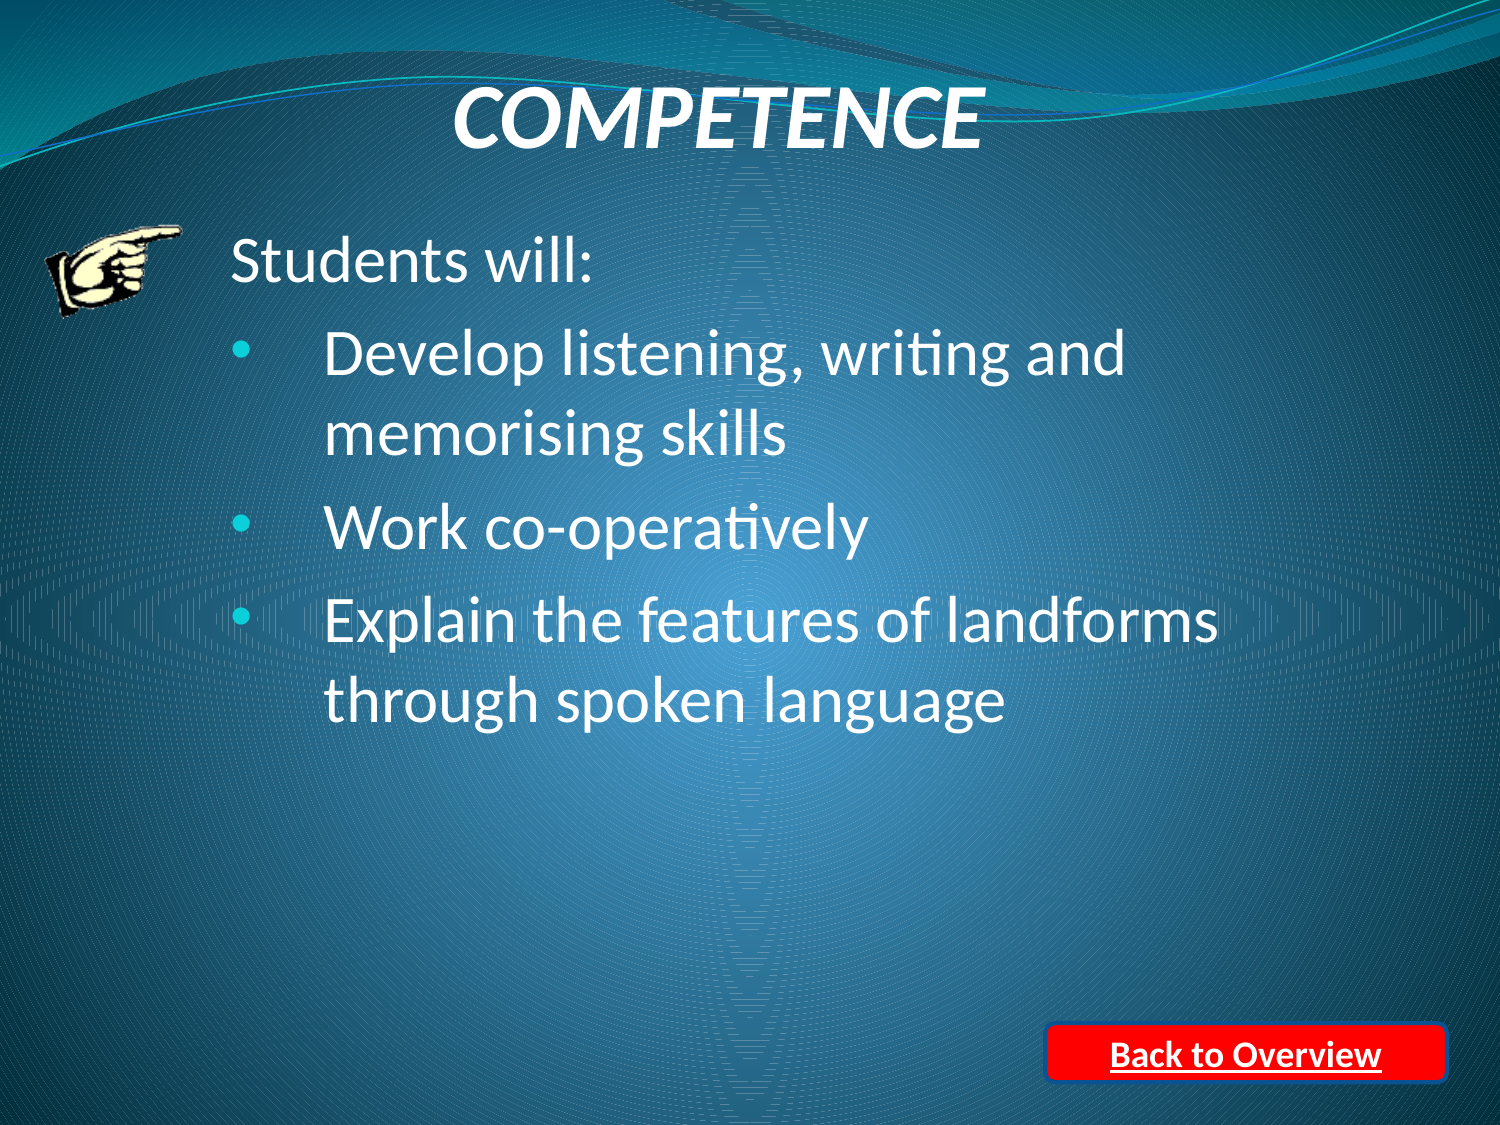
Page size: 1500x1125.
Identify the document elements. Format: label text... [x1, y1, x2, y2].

subtitle Students will: Develop listening, writing and memorising skills Work co-operatively Explain the features of landforms through spoken language [230, 208, 1424, 894]
picture [44, 207, 228, 320]
text_box Back to Overview [1043, 1020, 1450, 1085]
title COMPETENCE [76, 54, 1365, 168]
